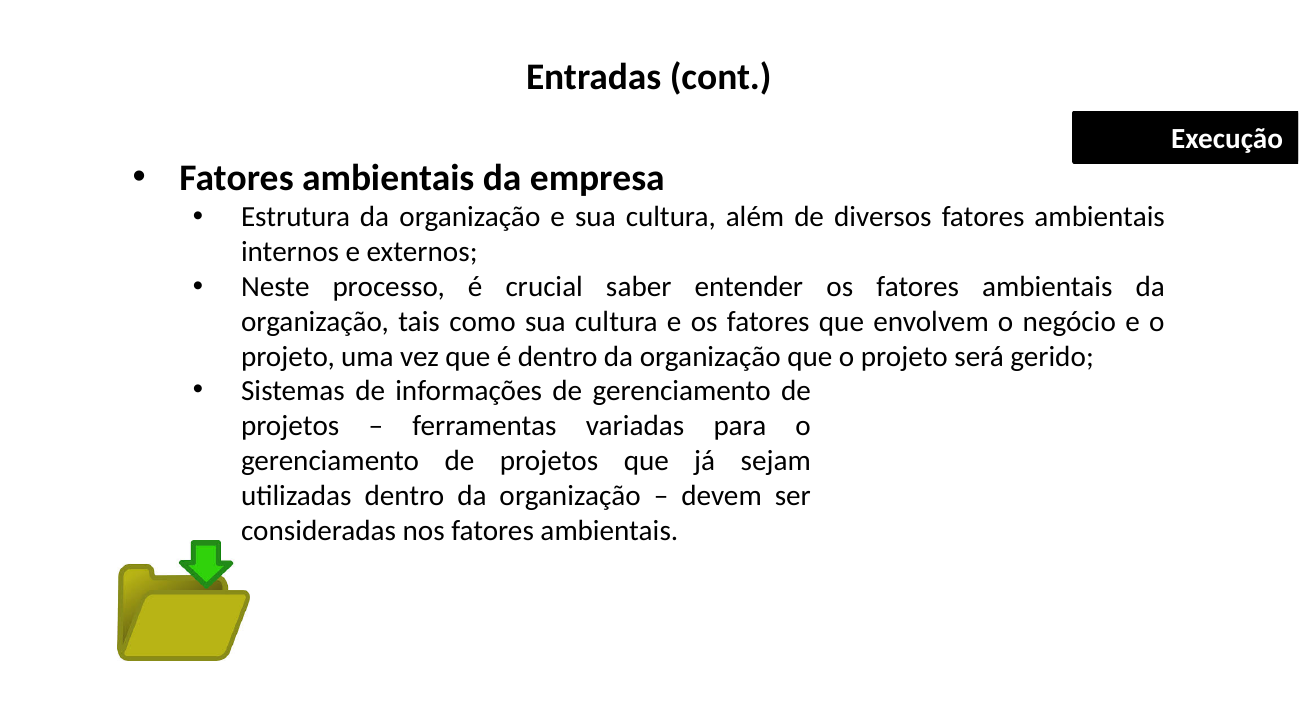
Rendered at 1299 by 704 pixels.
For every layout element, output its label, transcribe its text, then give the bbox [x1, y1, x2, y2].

picture [117, 565, 250, 661]
text_box Execução [1074, 112, 1299, 162]
text_box Entradas (cont.) [0, 44, 1299, 106]
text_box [117, 145, 1181, 565]
